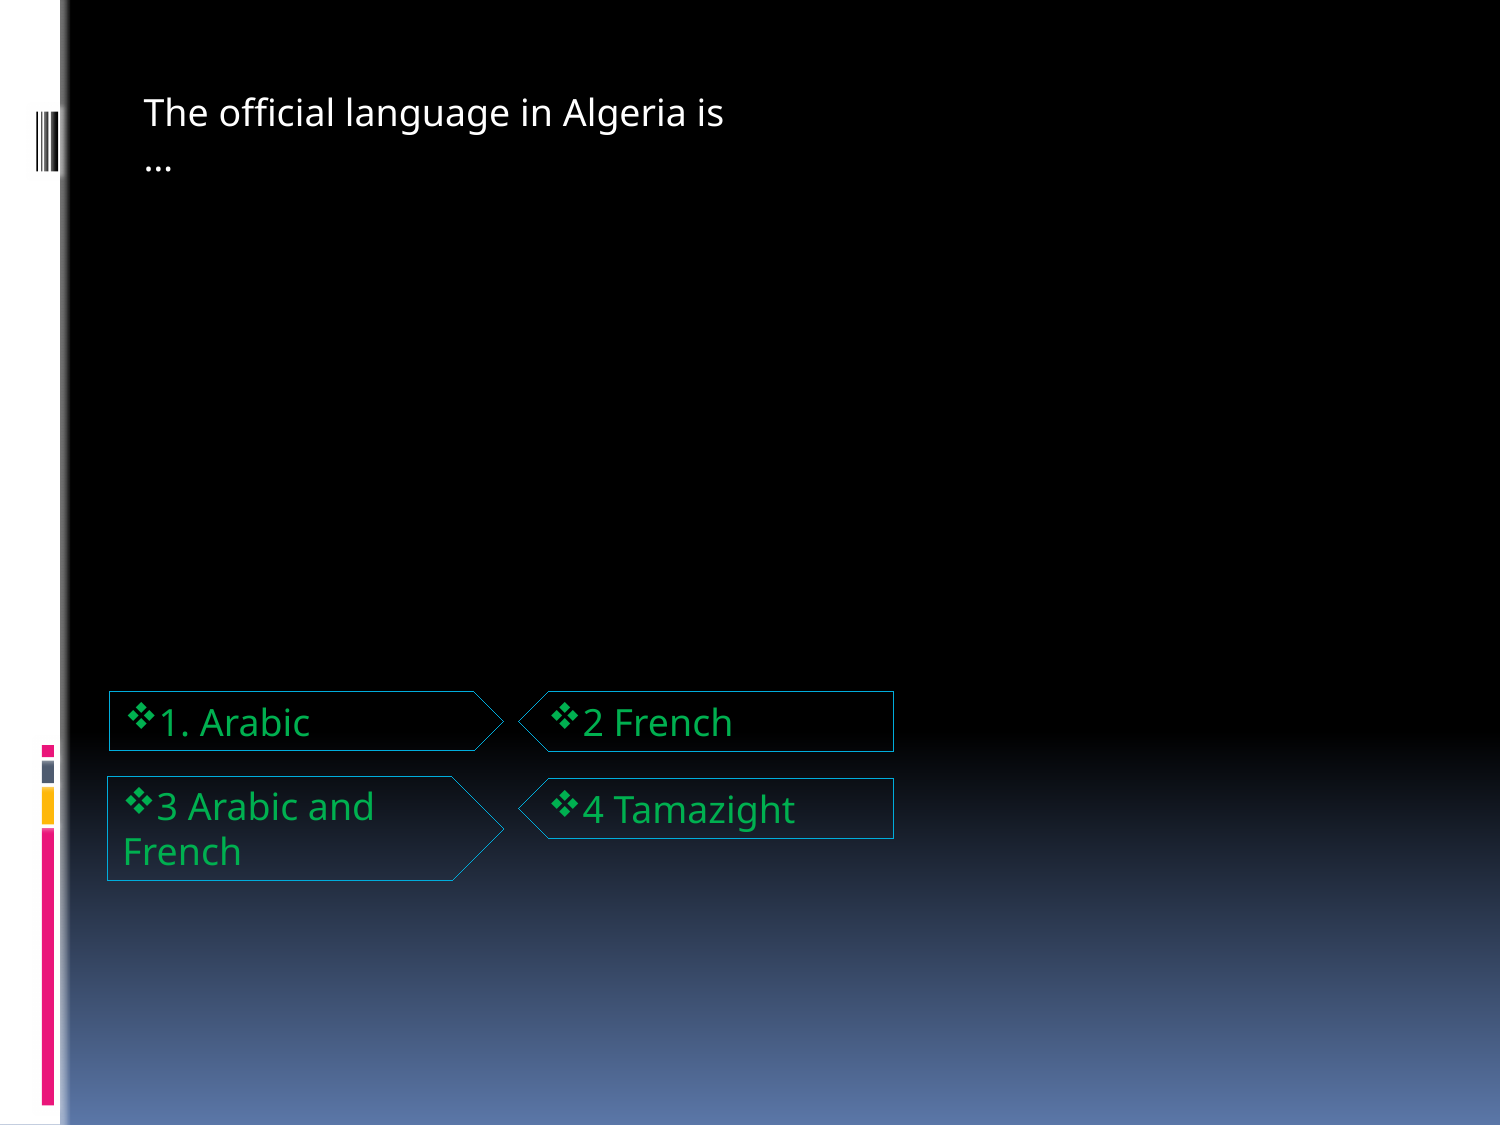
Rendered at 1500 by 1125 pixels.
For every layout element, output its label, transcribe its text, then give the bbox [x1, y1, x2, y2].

text_box The official language in Algeria is … [128, 81, 750, 187]
text_box 1. Arabic [109, 691, 504, 751]
text_box 4 Tamazight [518, 778, 894, 839]
text_box 3 Arabic and French [107, 776, 504, 881]
text_box 2 French [518, 691, 894, 752]
